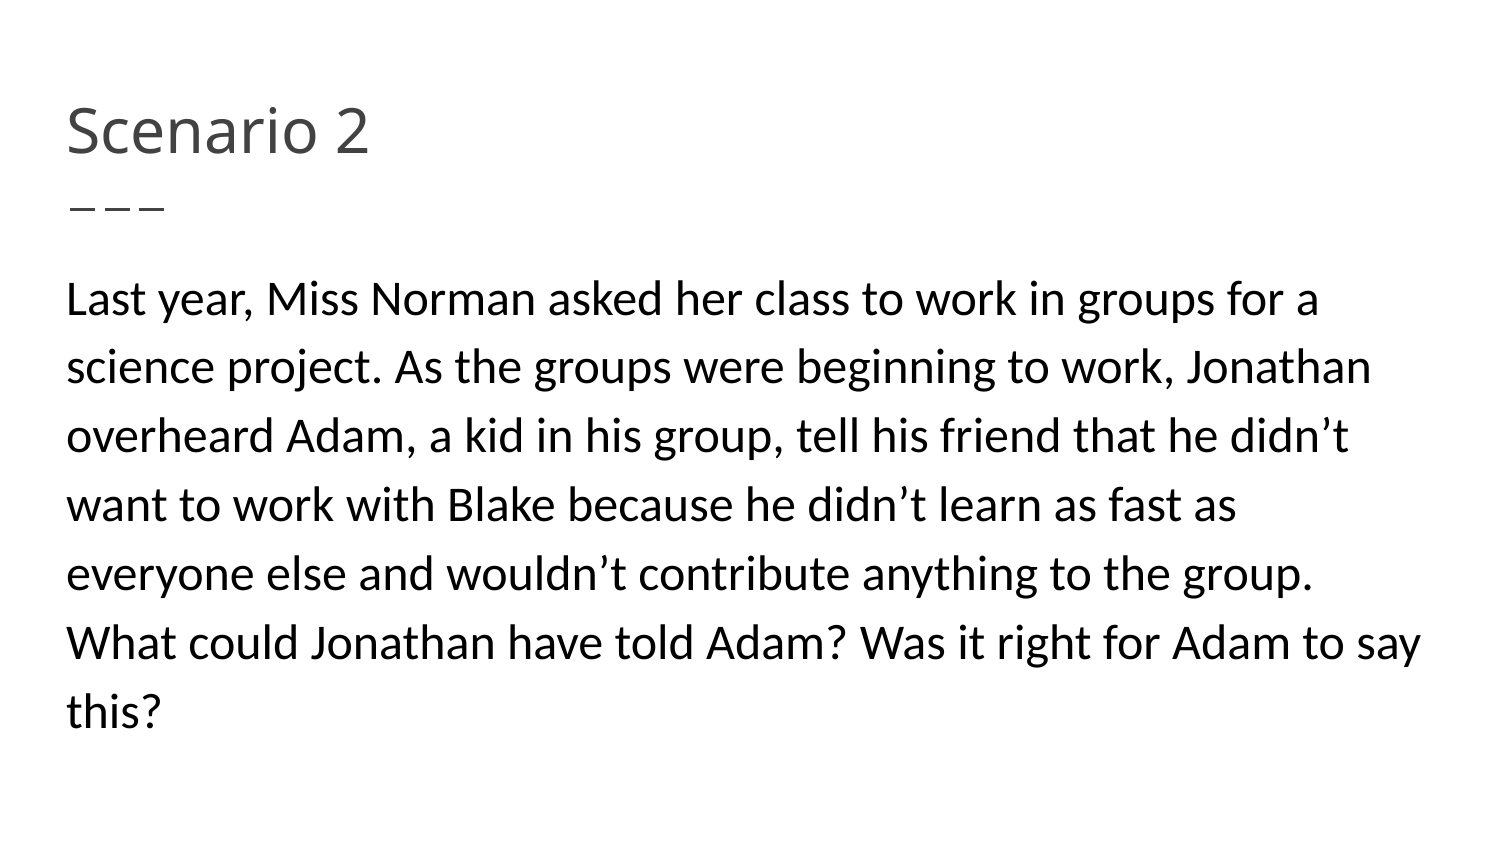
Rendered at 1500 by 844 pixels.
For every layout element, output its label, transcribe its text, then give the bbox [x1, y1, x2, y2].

title Scenario 2 [51, 61, 1449, 182]
list Last year, Miss Norman asked her class to work in groups for a science project. As the groups were beginning to work, Jonathan overheard Adam, a kid in his group, tell his friend that he didn’t want to work with Blake because he didn’t learn as fast as everyone else and wouldn’t contribute anything to the group. What could Jonathan have told Adam? Was it right for Adam to say this? [51, 240, 1449, 750]
